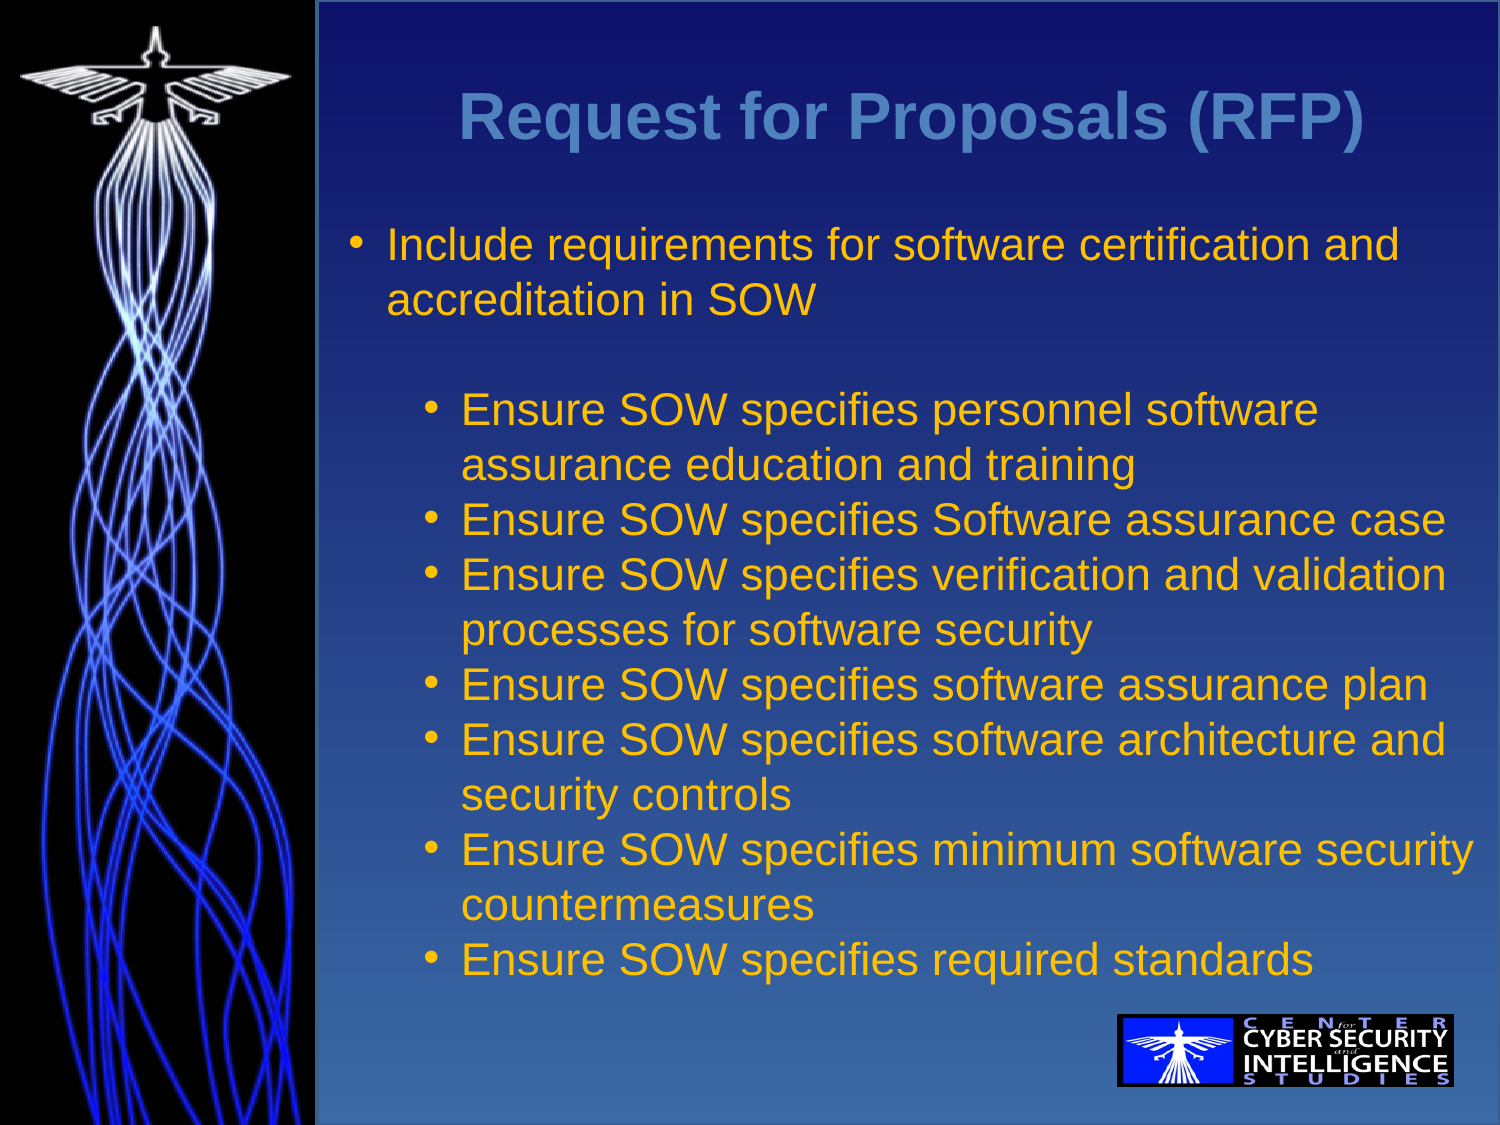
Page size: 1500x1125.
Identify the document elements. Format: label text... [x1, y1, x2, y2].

picture [0, 0, 316, 1125]
title Request for Proposals (RFP) [362, 62, 1463, 163]
text_box Include requirements for software certification and accreditation in SOW Ensure SOW specifies personnel software assurance education and training Ensure SOW specifies Software assurance case Ensure SOW specifies verification and validation processes for software security Ensure SOW specifies software assurance plan Ensure SOW specifies software architecture and security controls Ensure SOW specifies minimum software security countermeasures Ensure SOW specifies required standards [331, 206, 1500, 919]
text_box [317, 0, 1500, 1125]
picture [1117, 1013, 1455, 1087]
